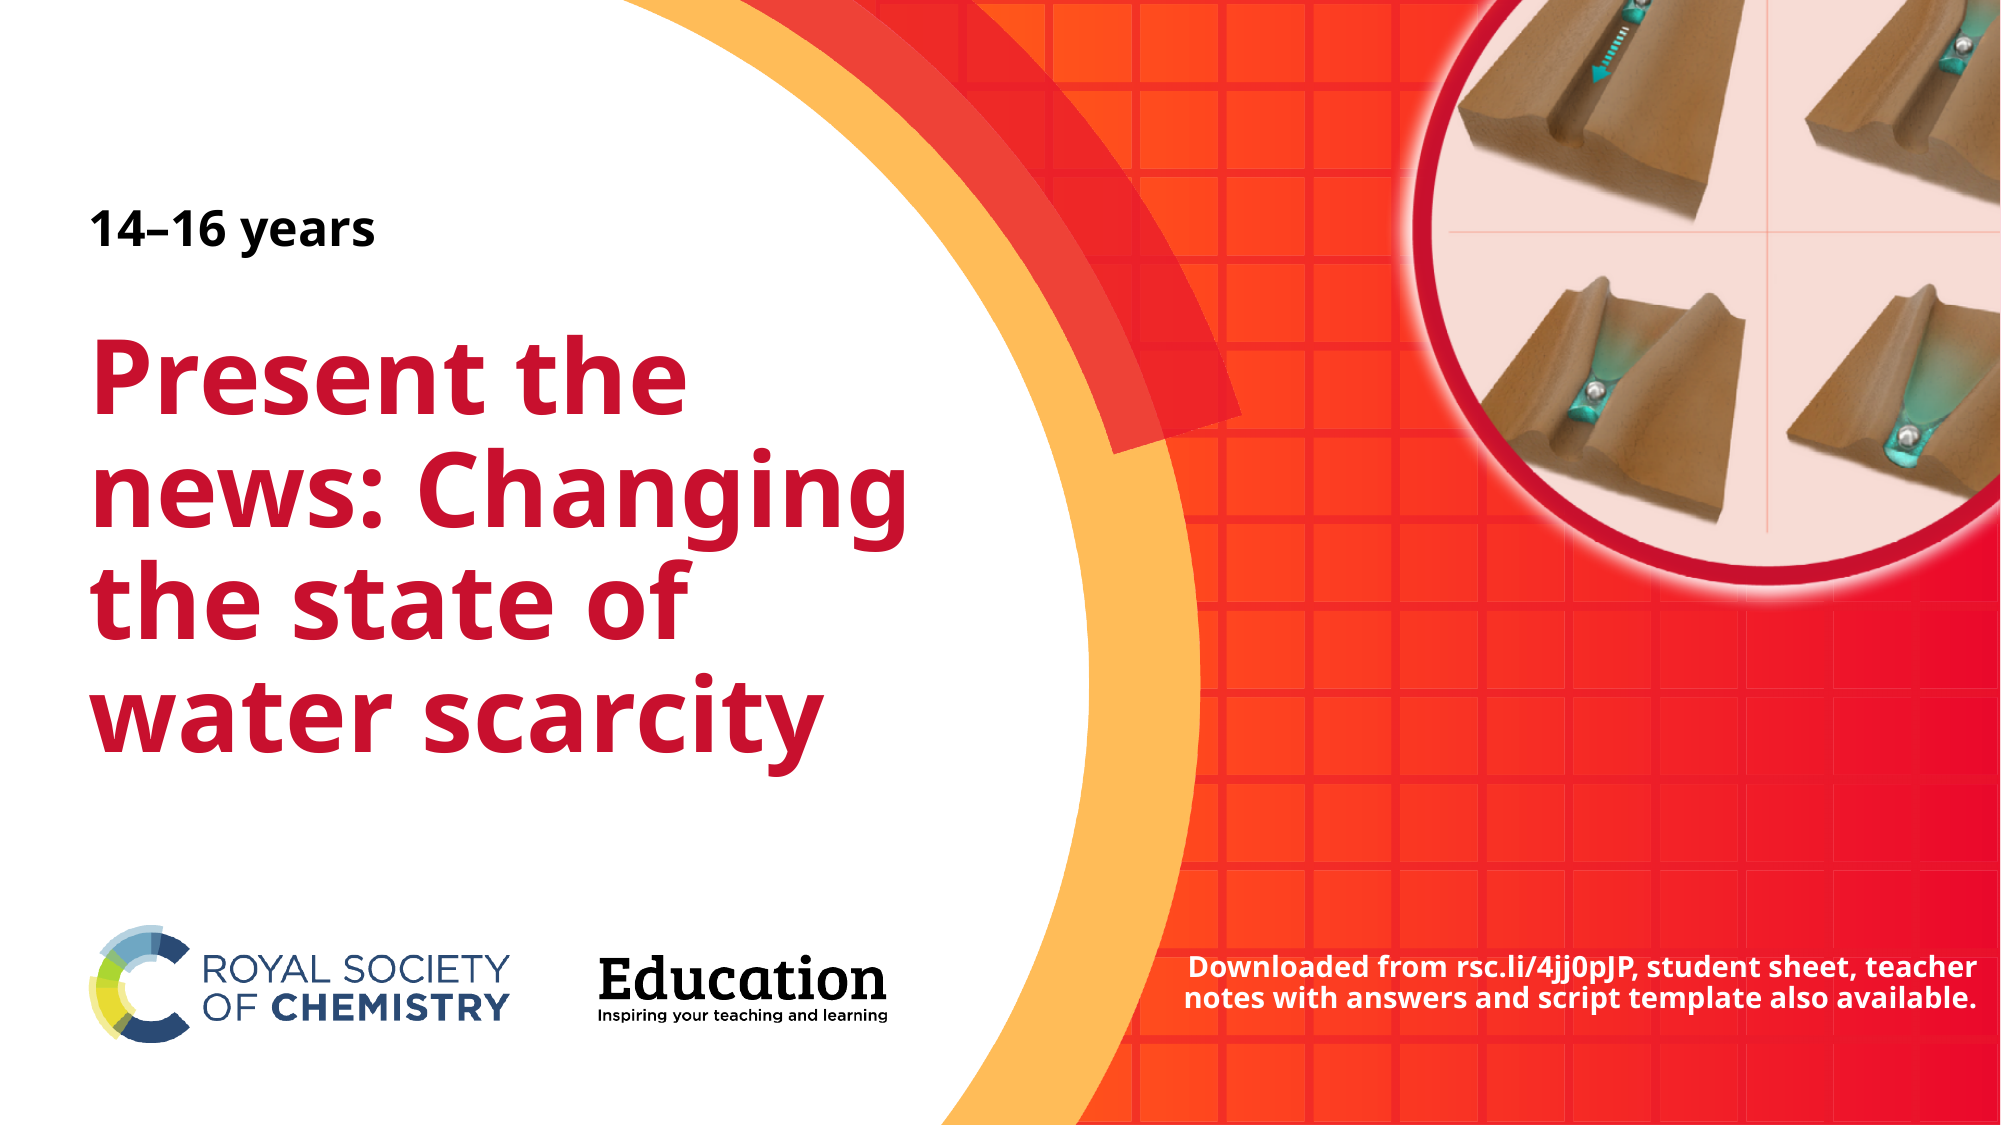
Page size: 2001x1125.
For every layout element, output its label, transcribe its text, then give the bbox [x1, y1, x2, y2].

title 14–16 years [88, 203, 945, 259]
subtitle Present the news: Changing the state of water scarcity [88, 324, 945, 442]
picture [0, 0, 2001, 1125]
